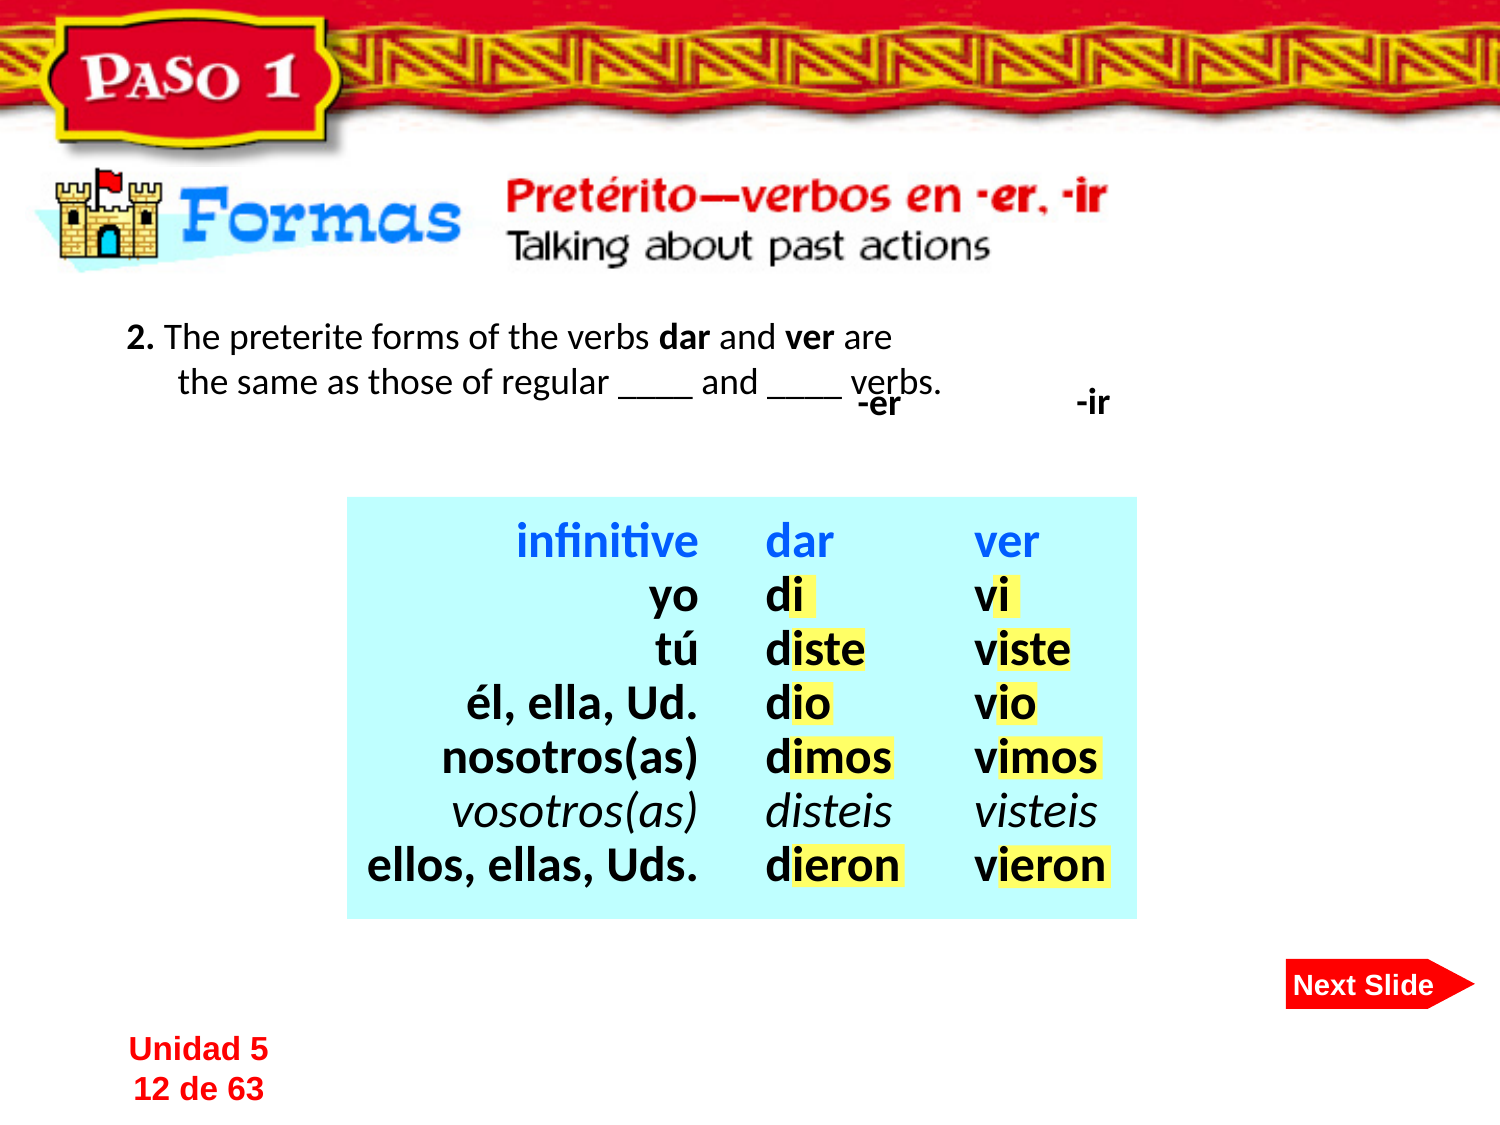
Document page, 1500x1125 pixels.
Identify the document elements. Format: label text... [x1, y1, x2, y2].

text_box Unidad 5 12 de 63 [108, 1020, 290, 1115]
text_box 2. The preterite forms of the verbs dar and ver are the same as those of regular ____ and ____ verbs. [111, 304, 1413, 410]
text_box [1277, 958, 1476, 1010]
text_box -er [842, 371, 917, 431]
picture [0, 0, 1500, 292]
text_box [347, 496, 1137, 919]
text_box -ir [1061, 369, 1126, 430]
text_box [350, 507, 1124, 900]
